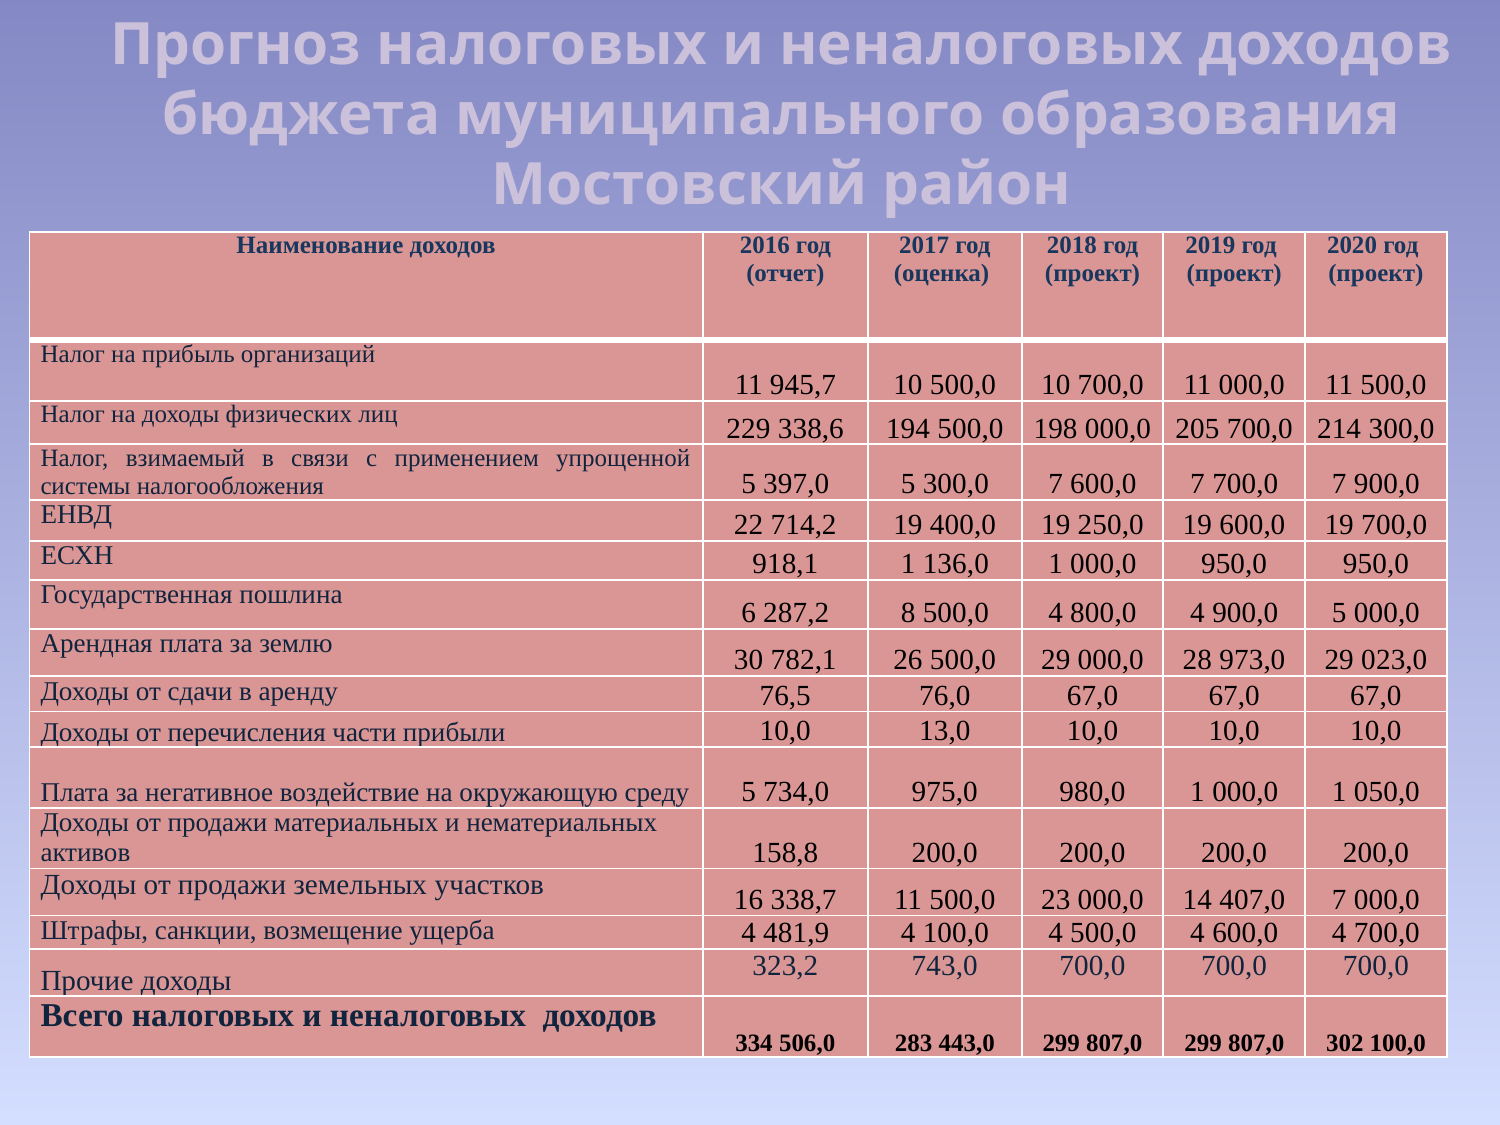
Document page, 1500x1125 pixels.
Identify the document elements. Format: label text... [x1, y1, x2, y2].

table_cell 10,0 [1306, 712, 1446, 746]
table_cell 7 700,0 [1164, 445, 1304, 499]
table_cell 30 782,1 [704, 630, 867, 675]
table_cell Арендная плата за землю [30, 630, 702, 675]
table_cell 7 000,0 [1306, 869, 1446, 915]
table_cell ЕСХН [30, 542, 702, 579]
table_cell 950,0 [1164, 542, 1304, 579]
table_cell 5 397,0 [704, 445, 867, 499]
table_cell 1 000,0 [1023, 542, 1162, 579]
table_cell 200,0 [1164, 809, 1304, 868]
table_header 2020 год (проект) [1306, 233, 1446, 337]
table_cell 299 807,0 [1023, 997, 1162, 1056]
table_cell Налог на прибыль организаций [30, 343, 702, 400]
table_header Наименование доходов [30, 233, 702, 337]
table_cell 194 500,0 [869, 402, 1021, 443]
table_cell 67,0 [1164, 677, 1304, 711]
table_cell 1 000,0 [1164, 748, 1304, 807]
table_cell 11 945,7 [704, 343, 867, 400]
table_cell 980,0 [1023, 748, 1162, 807]
table_cell 11 000,0 [1164, 343, 1304, 400]
table_cell 23 000,0 [1023, 869, 1162, 915]
table_cell 5 000,0 [1306, 581, 1446, 628]
table_cell 76,5 [704, 677, 867, 711]
table_cell 700,0 [1306, 950, 1446, 995]
table_cell 67,0 [1306, 677, 1446, 711]
table_cell Доходы от продажи материальных и нематериальных активов [30, 809, 702, 868]
table_cell 198 000,0 [1023, 402, 1162, 443]
table_cell 700,0 [1164, 950, 1304, 995]
table_cell 11 500,0 [1306, 343, 1446, 400]
table_header 2018 год (проект) [1023, 233, 1162, 337]
table_cell 16 338,7 [704, 869, 867, 915]
table_cell 4 481,9 [704, 916, 867, 948]
table_cell 13,0 [869, 712, 1021, 746]
table_cell 29 000,0 [1023, 630, 1162, 675]
table_cell ЕНВД [30, 501, 702, 540]
table_cell Налог на доходы физических лиц [30, 402, 702, 443]
table_cell 975,0 [869, 748, 1021, 807]
table_cell 700,0 [1023, 950, 1162, 995]
table_cell 1 136,0 [869, 542, 1021, 579]
table_cell 334 506,0 [704, 997, 867, 1056]
table_cell Налог, взимаемый в связи с применением упрощенной системы налогообложения [30, 445, 702, 499]
table_cell 302 100,0 [1306, 997, 1446, 1056]
table_cell 4 800,0 [1023, 581, 1162, 628]
table_cell 1 050,0 [1306, 748, 1446, 807]
table_cell 10 500,0 [869, 343, 1021, 400]
table_cell 4 600,0 [1164, 916, 1304, 948]
table_cell 7 900,0 [1306, 445, 1446, 499]
table_cell 299 807,0 [1164, 997, 1304, 1056]
table_cell 10,0 [1164, 712, 1304, 746]
table_cell 22 714,2 [704, 501, 867, 540]
table_header 2019 год (проект) [1164, 233, 1304, 337]
table_cell 4 100,0 [869, 916, 1021, 948]
table_cell Доходы от сдачи в аренду [30, 677, 702, 711]
table_cell 950,0 [1306, 542, 1446, 579]
table_cell 19 250,0 [1023, 501, 1162, 540]
title Прогноз налоговых и неналоговых доходов бюджета муниципального образования Мостовский район [41, 101, 1500, 220]
table_cell 743,0 [869, 950, 1021, 995]
table_cell 10,0 [704, 712, 867, 746]
table_cell 283 443,0 [869, 997, 1021, 1056]
table_cell Штрафы, санкции, возмещение ущерба [30, 916, 702, 948]
table_cell Прочие доходы [30, 950, 702, 995]
table_cell 8 500,0 [869, 581, 1021, 628]
table_cell 205 700,0 [1164, 402, 1304, 443]
table_cell 10 700,0 [1023, 343, 1162, 400]
table_cell 19 700,0 [1306, 501, 1446, 540]
table_cell 76,0 [869, 677, 1021, 711]
table_cell 158,8 [704, 809, 867, 868]
table_cell 19 400,0 [869, 501, 1021, 540]
table_cell 29 023,0 [1306, 630, 1446, 675]
table_cell 6 287,2 [704, 581, 867, 628]
table_cell Доходы от продажи земельных участков [30, 869, 702, 915]
table_cell 214 300,0 [1306, 402, 1446, 443]
table_cell Плата за негативное воздействие на окружающую среду [30, 748, 702, 807]
table_cell 4 500,0 [1023, 916, 1162, 948]
table_cell 5 300,0 [869, 445, 1021, 499]
table_cell 229 338,6 [704, 402, 867, 443]
table_cell 7 600,0 [1023, 445, 1162, 499]
table_cell 26 500,0 [869, 630, 1021, 675]
table_cell 200,0 [869, 809, 1021, 868]
table_cell 200,0 [1306, 809, 1446, 868]
table_cell 200,0 [1023, 809, 1162, 868]
table_cell 323,2 [704, 950, 867, 995]
table_cell 4 700,0 [1306, 916, 1446, 948]
table_cell Государственная пошлина [30, 581, 702, 628]
table_cell 4 900,0 [1164, 581, 1304, 628]
table_cell Всего налоговых и неналоговых доходов [30, 997, 702, 1056]
table_cell Доходы от перечисления части прибыли [30, 712, 702, 746]
table_cell 67,0 [1023, 677, 1162, 711]
table_cell 14 407,0 [1164, 869, 1304, 915]
table_cell 5 734,0 [704, 748, 867, 807]
table_header 2017 год (оценка) [869, 233, 1021, 337]
table_cell 28 973,0 [1164, 630, 1304, 675]
table_cell 19 600,0 [1164, 501, 1304, 540]
table_cell 918,1 [704, 542, 867, 579]
table_cell 11 500,0 [869, 869, 1021, 915]
table_header 2016 год (отчет) [704, 233, 867, 337]
table_cell 10,0 [1023, 712, 1162, 746]
